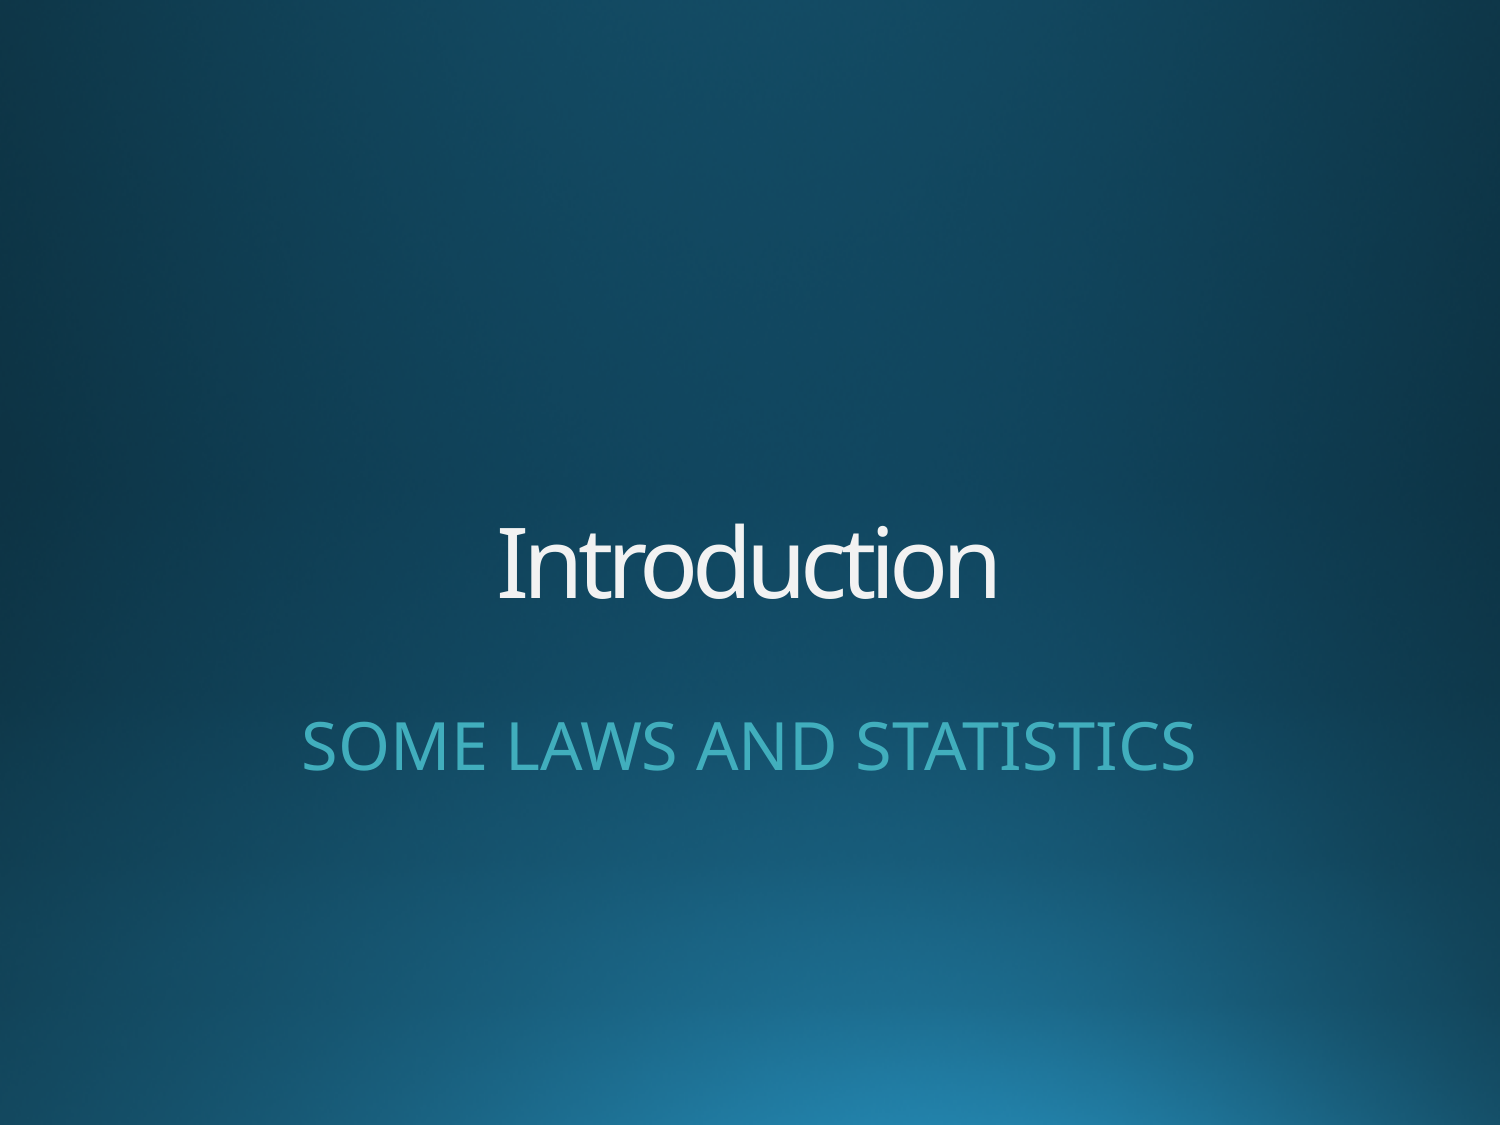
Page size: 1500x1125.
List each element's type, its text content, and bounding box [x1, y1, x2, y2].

subtitle Some Laws and Statistics [188, 678, 1312, 801]
title Introduction [187, 506, 1313, 915]
text_box [0, 0, 1500, 1125]
